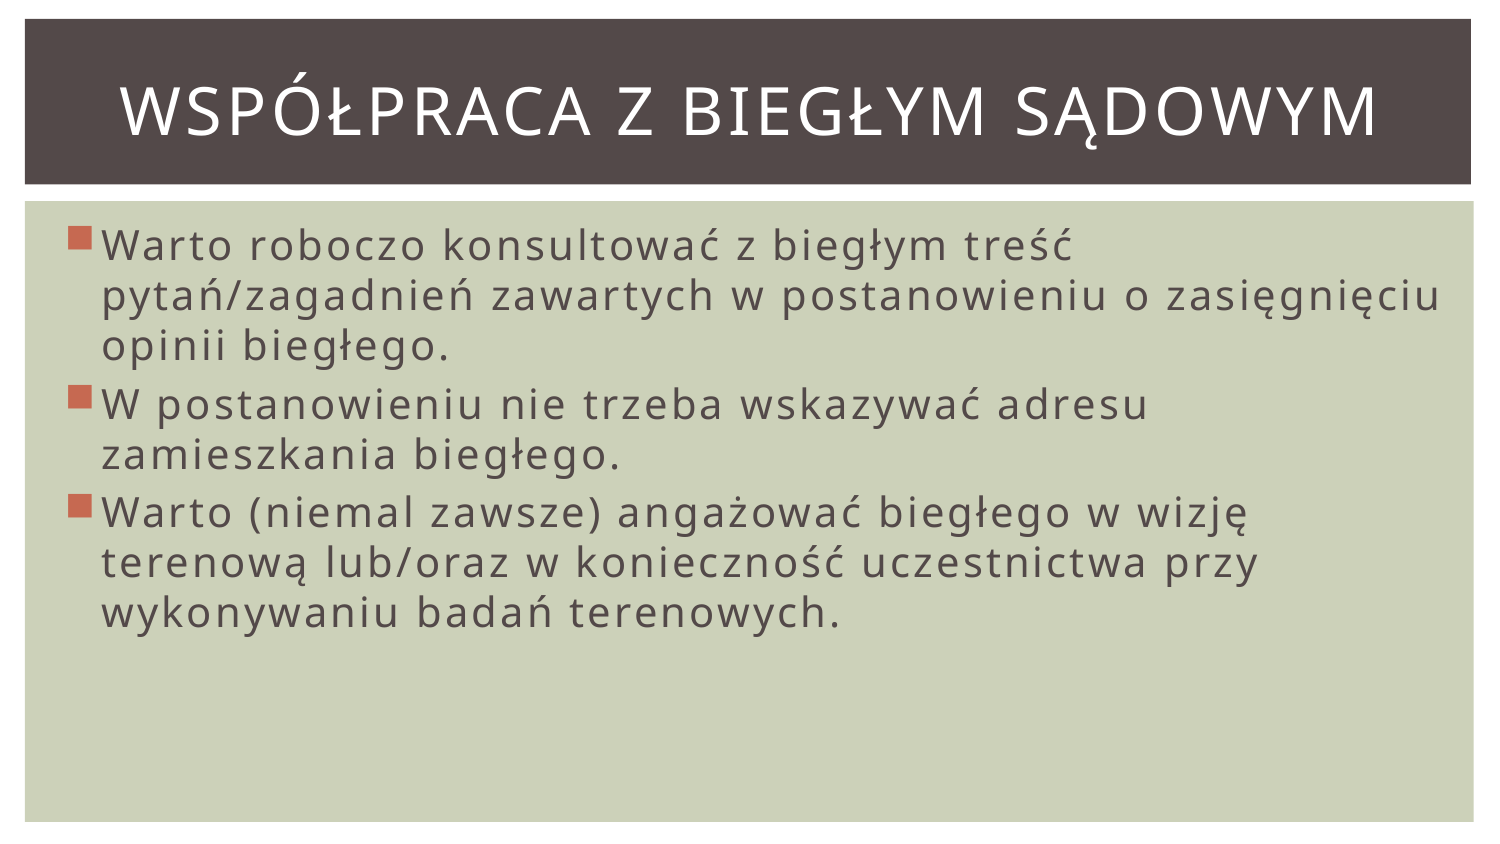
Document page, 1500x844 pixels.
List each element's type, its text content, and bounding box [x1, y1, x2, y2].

title Współpraca z biegłym sądowym [62, 43, 1438, 174]
list Warto roboczo konsultować z biegłym treść pytań/zagadnień zawartych w postanowieniu o zasięgnięciu opinii biegłego. W postanowieniu nie trzeba wskazywać adresu zamieszkania biegłego. Warto (niemal zawsze) angażować biegłego w wizję terenową lub/oraz w konieczność uczestnictwa przy wykonywaniu badań terenowych. [41, 211, 1471, 800]
